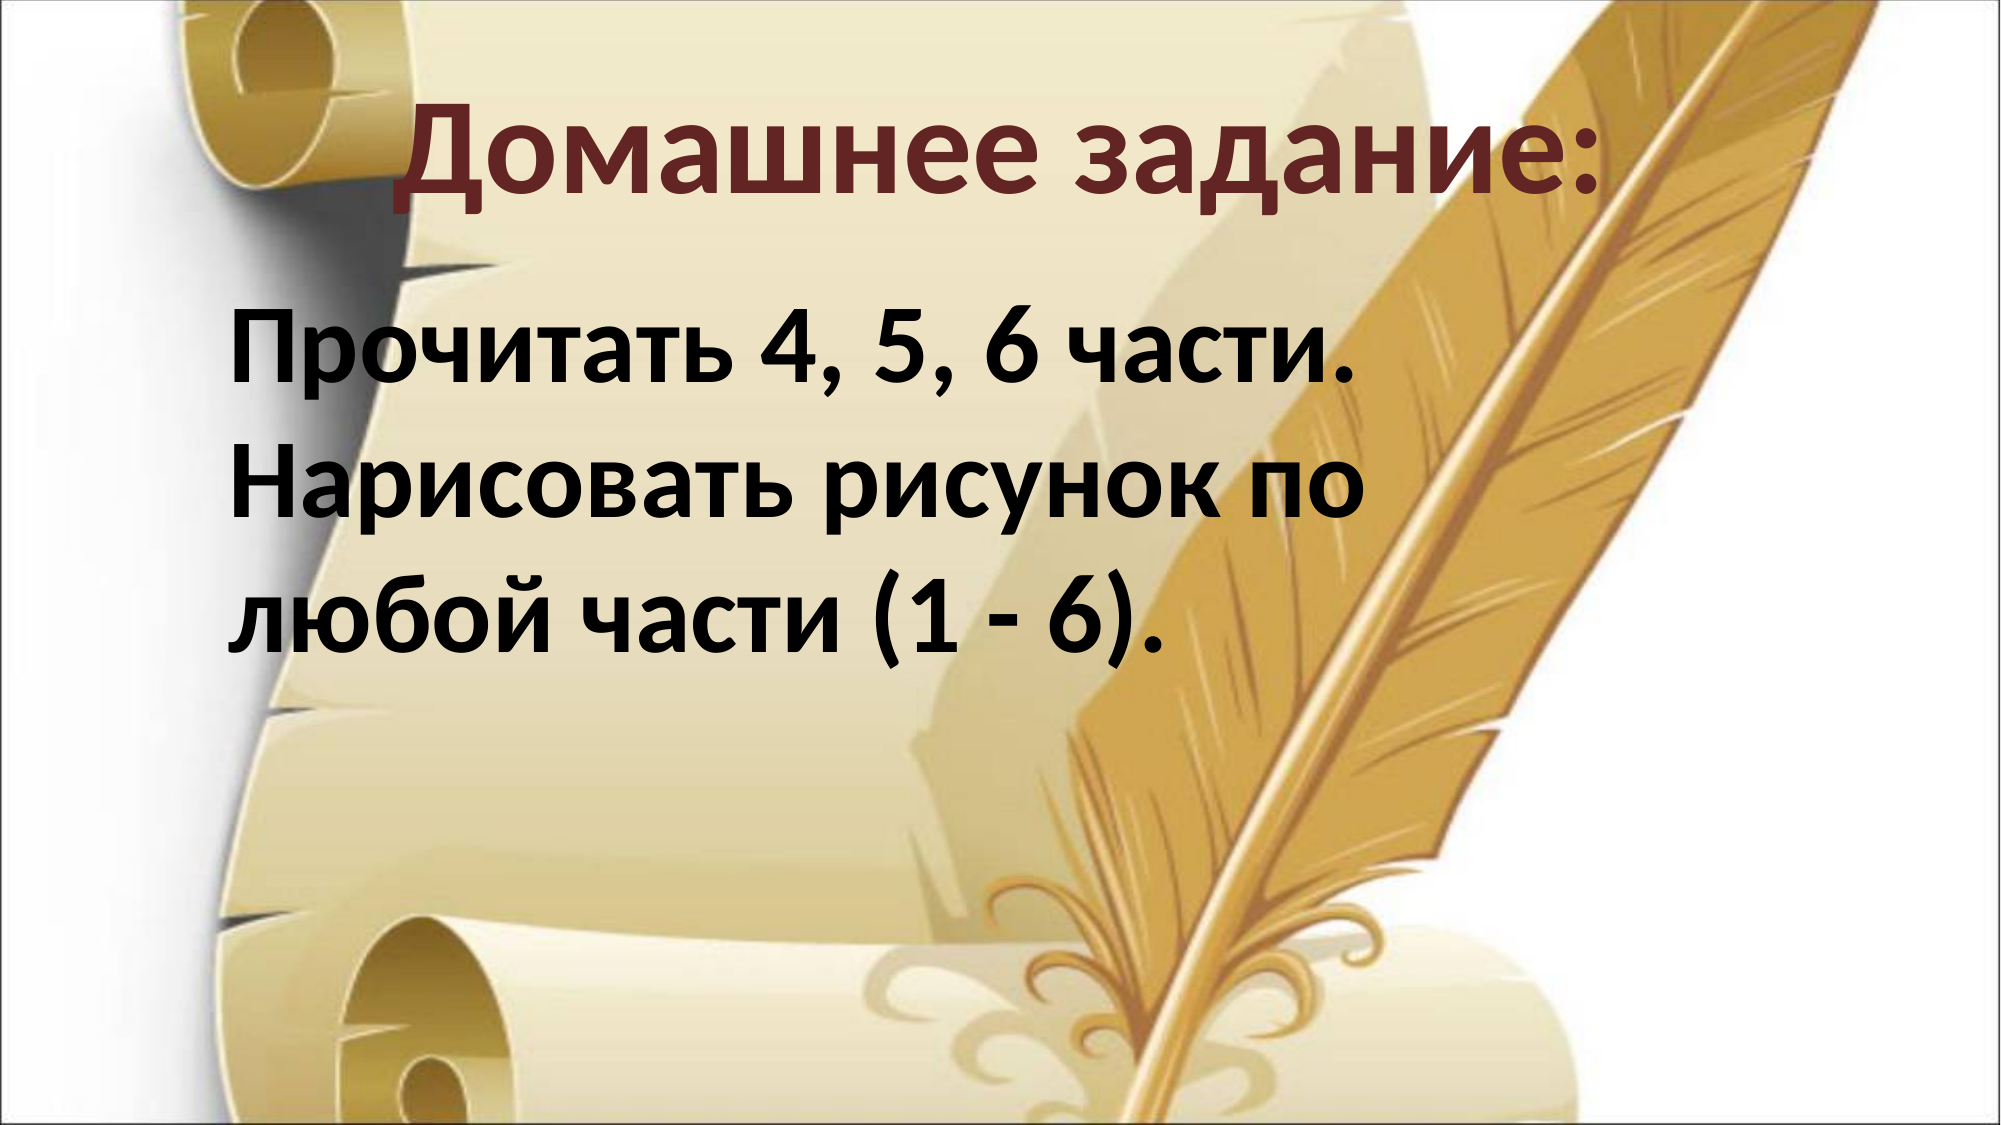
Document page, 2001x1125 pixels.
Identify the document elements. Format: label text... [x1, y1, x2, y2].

list Прочитать 4, 5, 6 части. Нарисовать рисунок по любой части (1 - 6). [213, 262, 1722, 1005]
picture [0, 0, 2001, 1125]
title Домашнее задание: [99, 45, 1900, 233]
